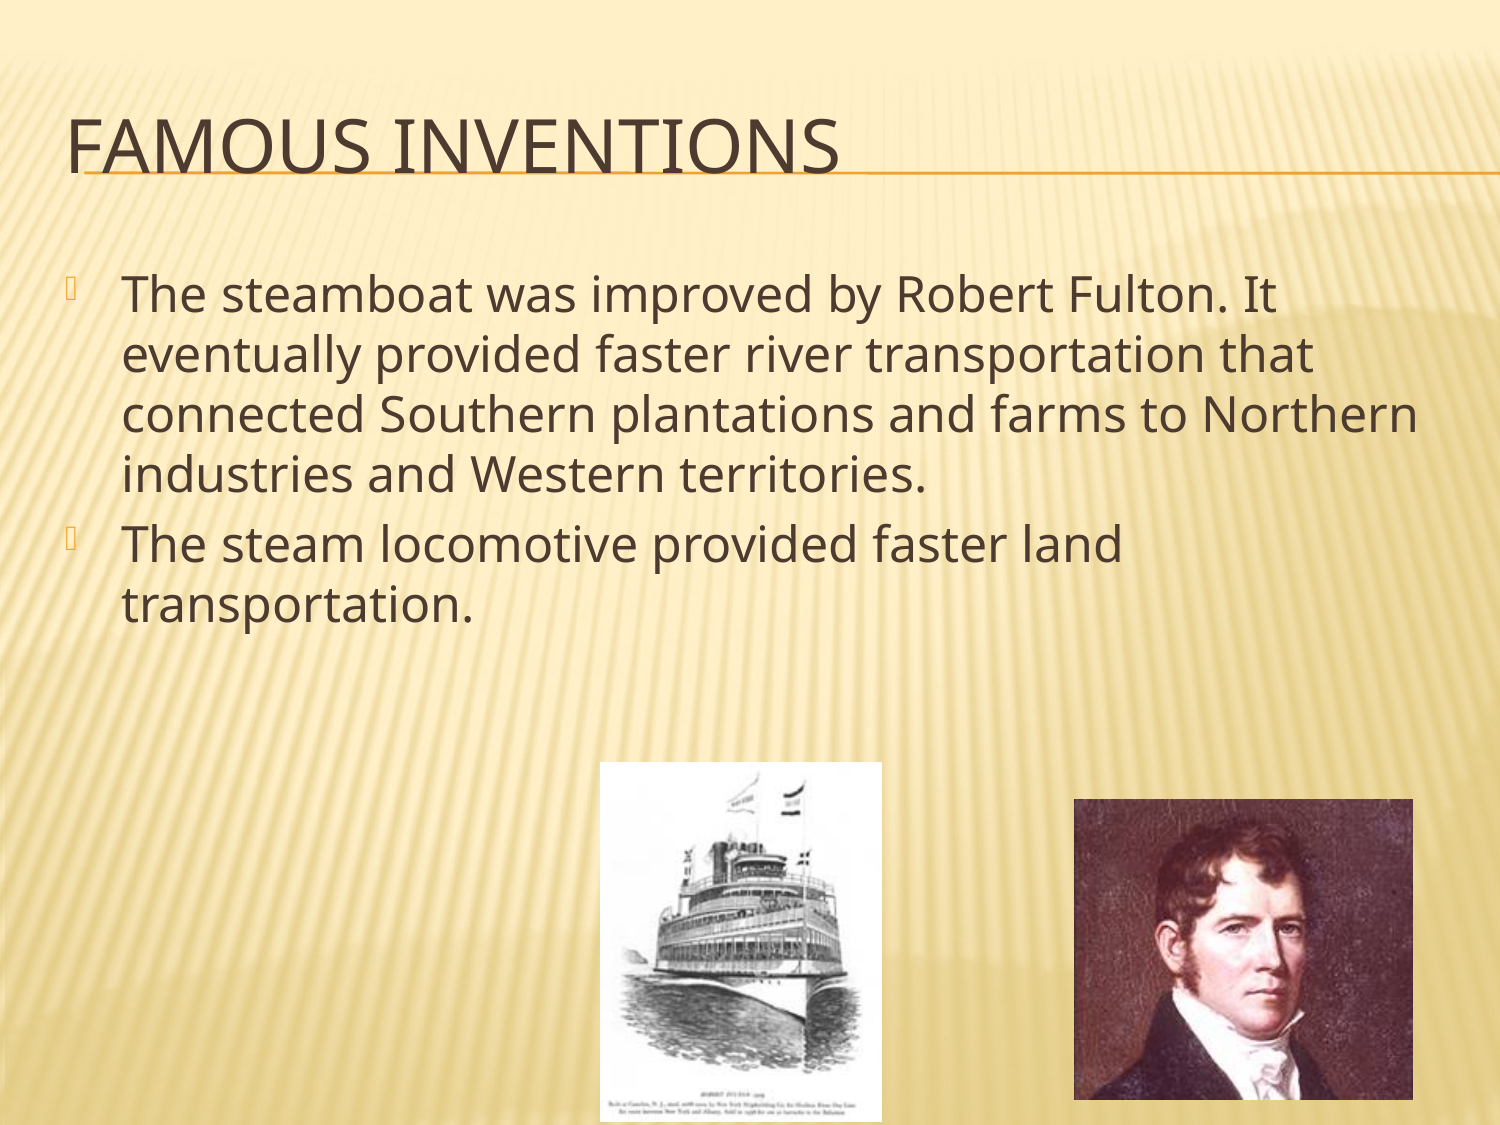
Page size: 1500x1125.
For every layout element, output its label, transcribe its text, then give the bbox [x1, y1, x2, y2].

list The steamboat was improved by Robert Fulton. It eventually provided faster river transportation that connected Southern plantations and farms to Northern industries and Western territories. The steam locomotive provided faster land transportation. [49, 254, 1476, 998]
title Famous Inventions [50, 75, 1475, 213]
picture [599, 762, 882, 1123]
picture [1074, 799, 1413, 1101]
